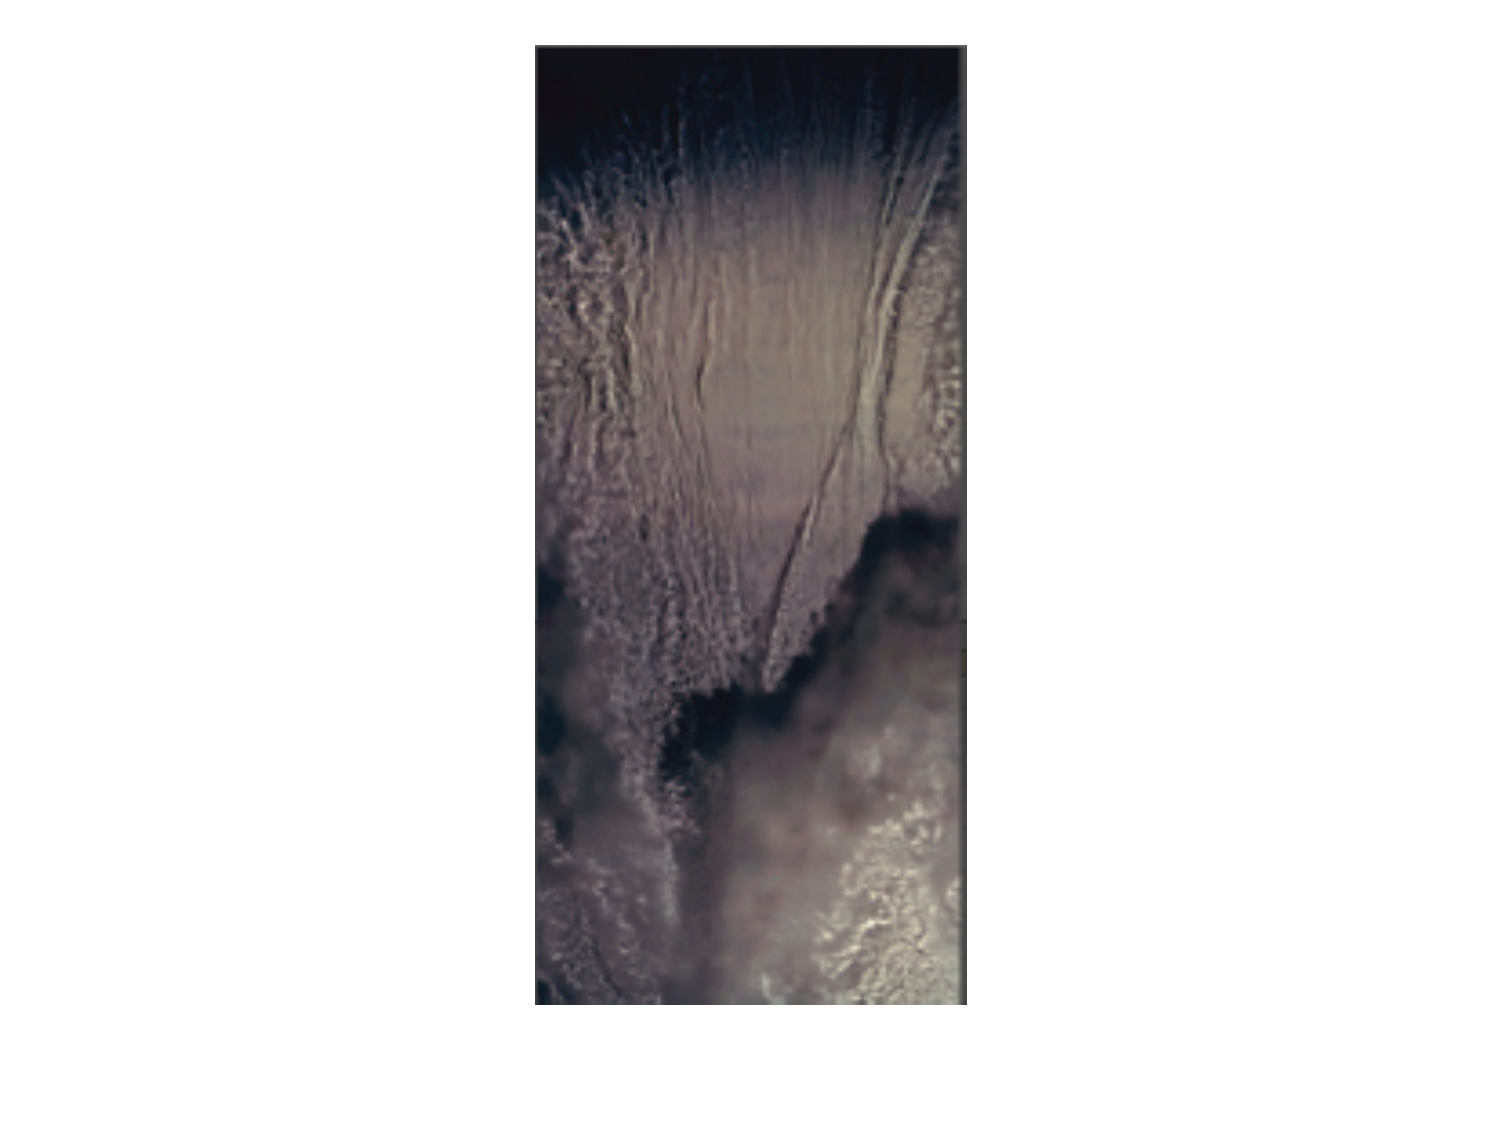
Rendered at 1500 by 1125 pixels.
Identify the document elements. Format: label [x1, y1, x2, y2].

list [0, 44, 1500, 1006]
